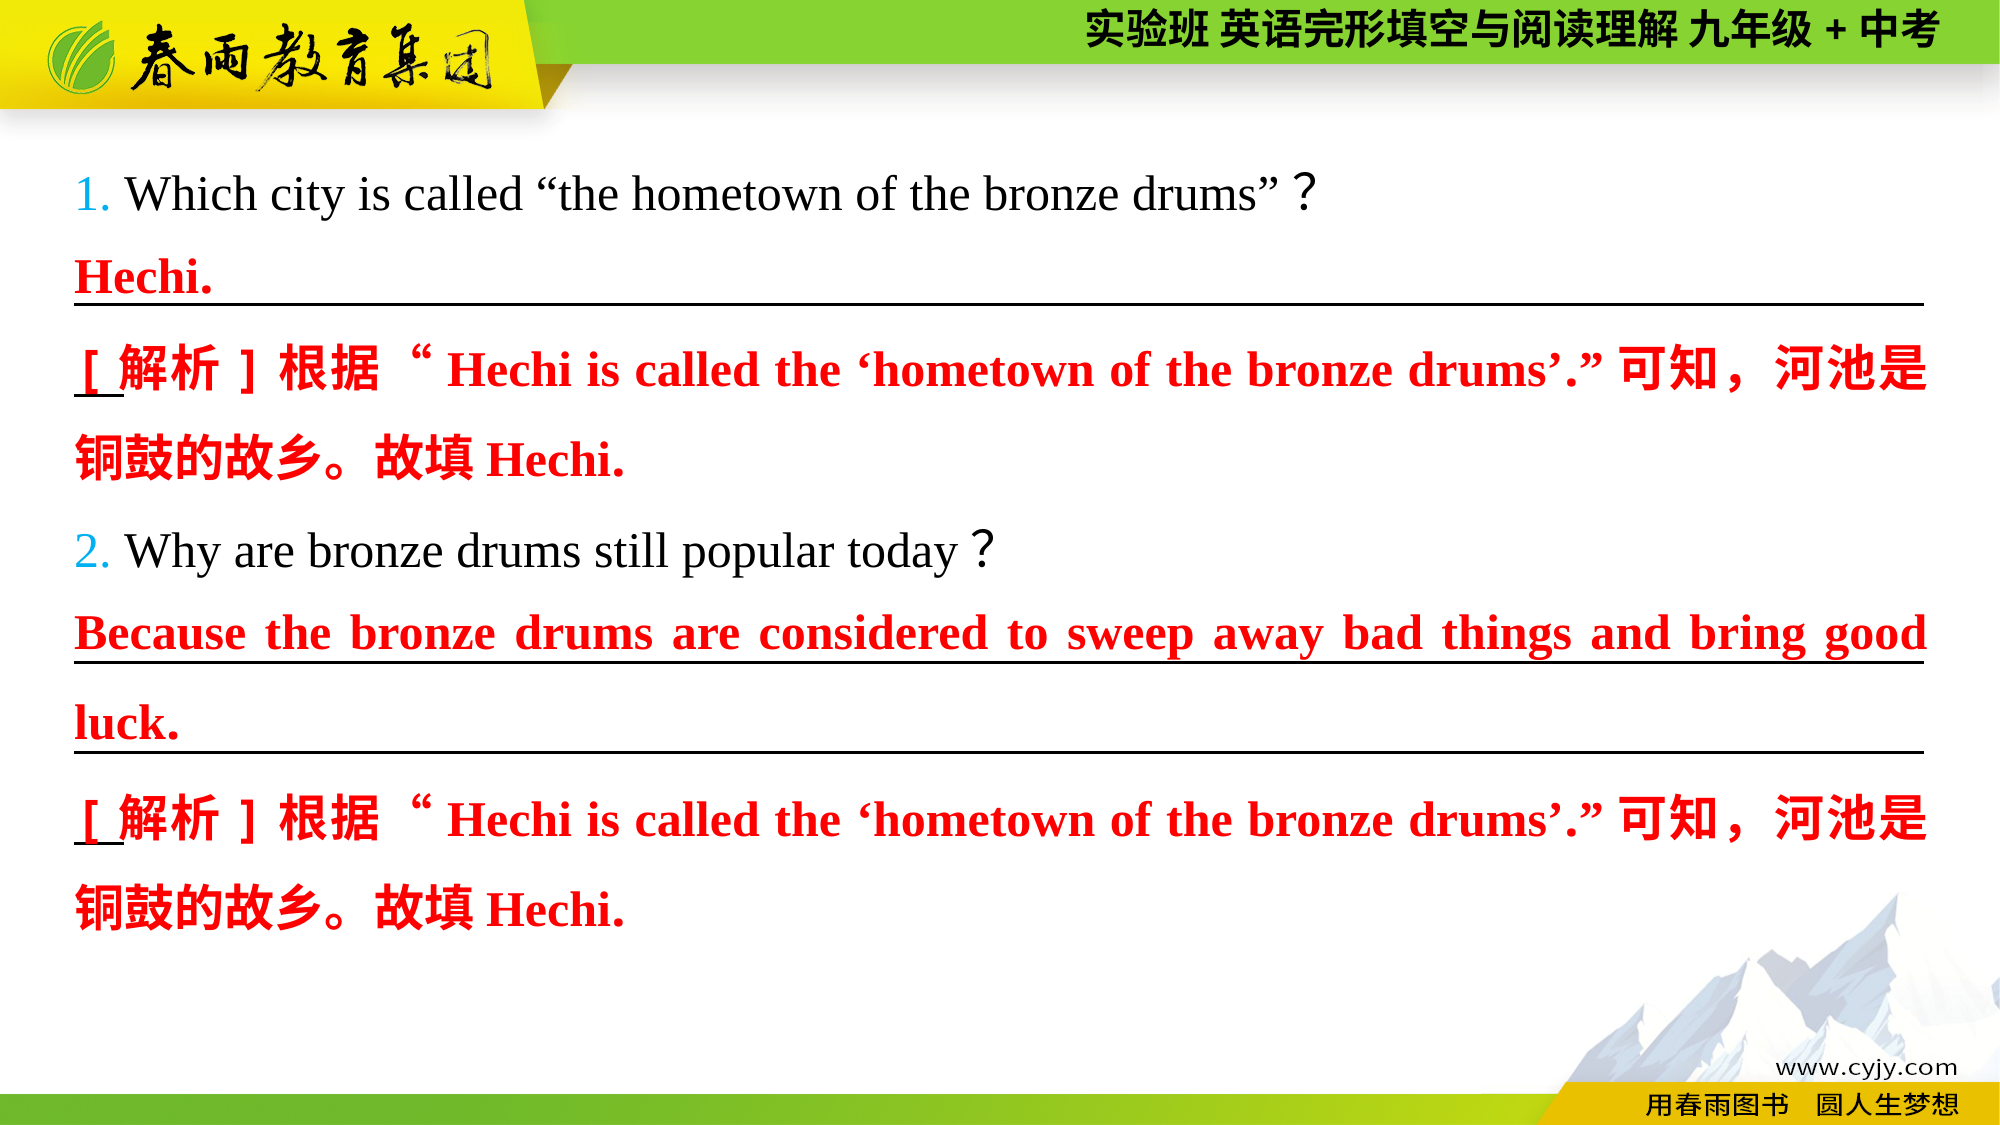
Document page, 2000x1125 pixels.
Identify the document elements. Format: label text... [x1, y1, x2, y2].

text_box 2. Why are bronze drums still popular today？ ____________________________________________________________________________________________________________________________________________________ [59, 480, 1944, 749]
list 1. Which city is called “the hometown of the bronze drums”？ __________________________________________________________________________ [59, 122, 1944, 206]
text_box [解析]根据“Hechi is called the ‘hometown of the bronze drums’.”可知，河池是铜鼓的故乡。故填Hechi. [59, 298, 1944, 480]
text_box [解析]根据“Hechi is called the ‘hometown of the bronze drums’.”可知，河池是铜鼓的故乡。故填Hechi. [59, 749, 1944, 945]
picture [0, 0, 2000, 1125]
text_box Hechi. [59, 206, 1944, 298]
